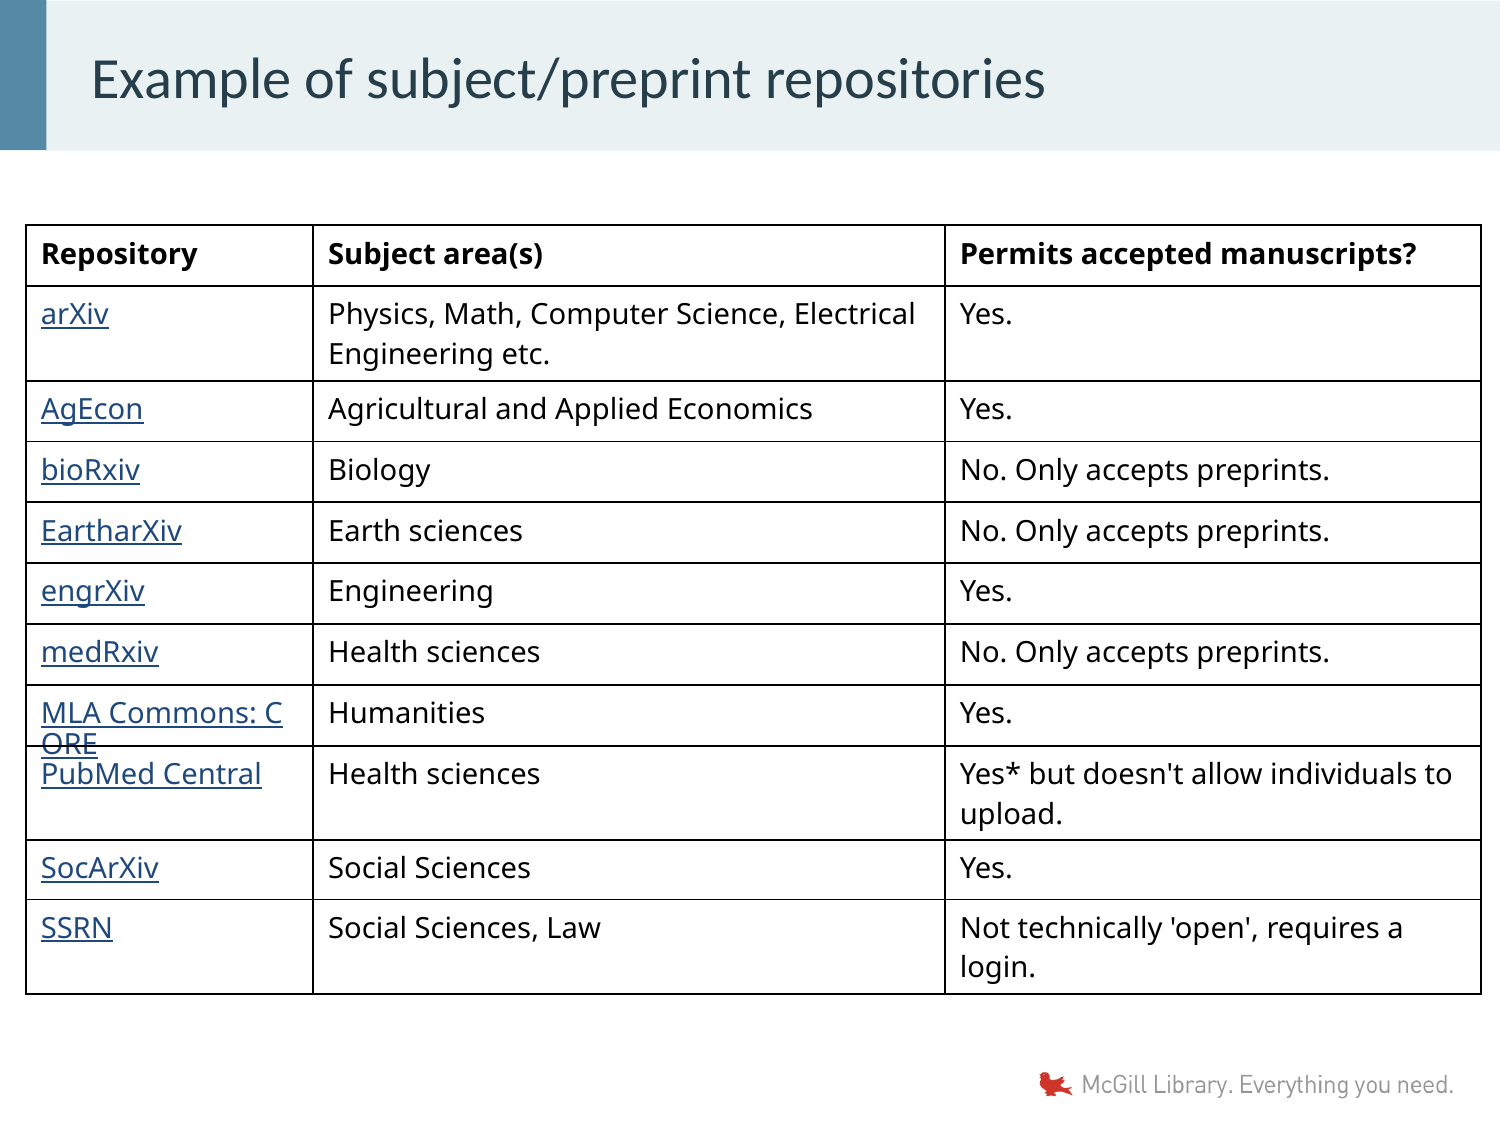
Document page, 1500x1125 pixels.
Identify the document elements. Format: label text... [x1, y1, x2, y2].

table_cell No. Only accepts preprints. [946, 442, 1480, 501]
table_cell Yes. [946, 841, 1480, 899]
table_cell Health sciences [314, 747, 944, 839]
table_cell arXiv [27, 287, 312, 380]
table_cell Engineering [314, 564, 944, 623]
table_cell Humanities [314, 686, 944, 745]
table_cell medRxiv [27, 625, 312, 684]
table_cell PubMed Central [27, 747, 312, 839]
table_cell Physics, Math, Computer Science, Electrical Engineering etc. [314, 287, 944, 380]
table_header Subject area(s) [314, 226, 944, 285]
table_cell EartharXiv [27, 503, 312, 562]
table_cell Yes. [946, 287, 1480, 380]
table_cell Health sciences [314, 625, 944, 684]
table_cell Yes. [946, 564, 1480, 623]
table_cell SocArXiv [27, 841, 312, 899]
table_header Repository [27, 226, 312, 285]
table_cell Social Sciences [314, 841, 944, 899]
table_cell Agricultural and Applied Economics [314, 382, 944, 441]
table_header Permits accepted manuscripts? [946, 226, 1480, 285]
table_cell Earth sciences [314, 503, 944, 562]
title Example of subject/preprint repositories [46, 0, 1500, 150]
picture [1037, 1070, 1075, 1098]
table_cell Yes. [946, 686, 1480, 745]
table_cell Social Sciences, Law [314, 900, 944, 993]
picture [1076, 1070, 1458, 1102]
table_cell Yes. [946, 382, 1480, 441]
table_cell Yes* but doesn't allow individuals to upload. [946, 747, 1480, 839]
table_cell bioRxiv [27, 442, 312, 501]
table_cell No. Only accepts preprints. [946, 503, 1480, 562]
table_cell AgEcon [27, 382, 312, 441]
table_cell Not technically 'open', requires a login. [946, 900, 1480, 993]
table_cell No. Only accepts preprints. [946, 625, 1480, 684]
table_cell SSRN [27, 900, 312, 993]
table_cell Biology [314, 442, 944, 501]
table_cell engrXiv [27, 564, 312, 623]
table_cell MLA Commons: CORE [27, 686, 312, 745]
